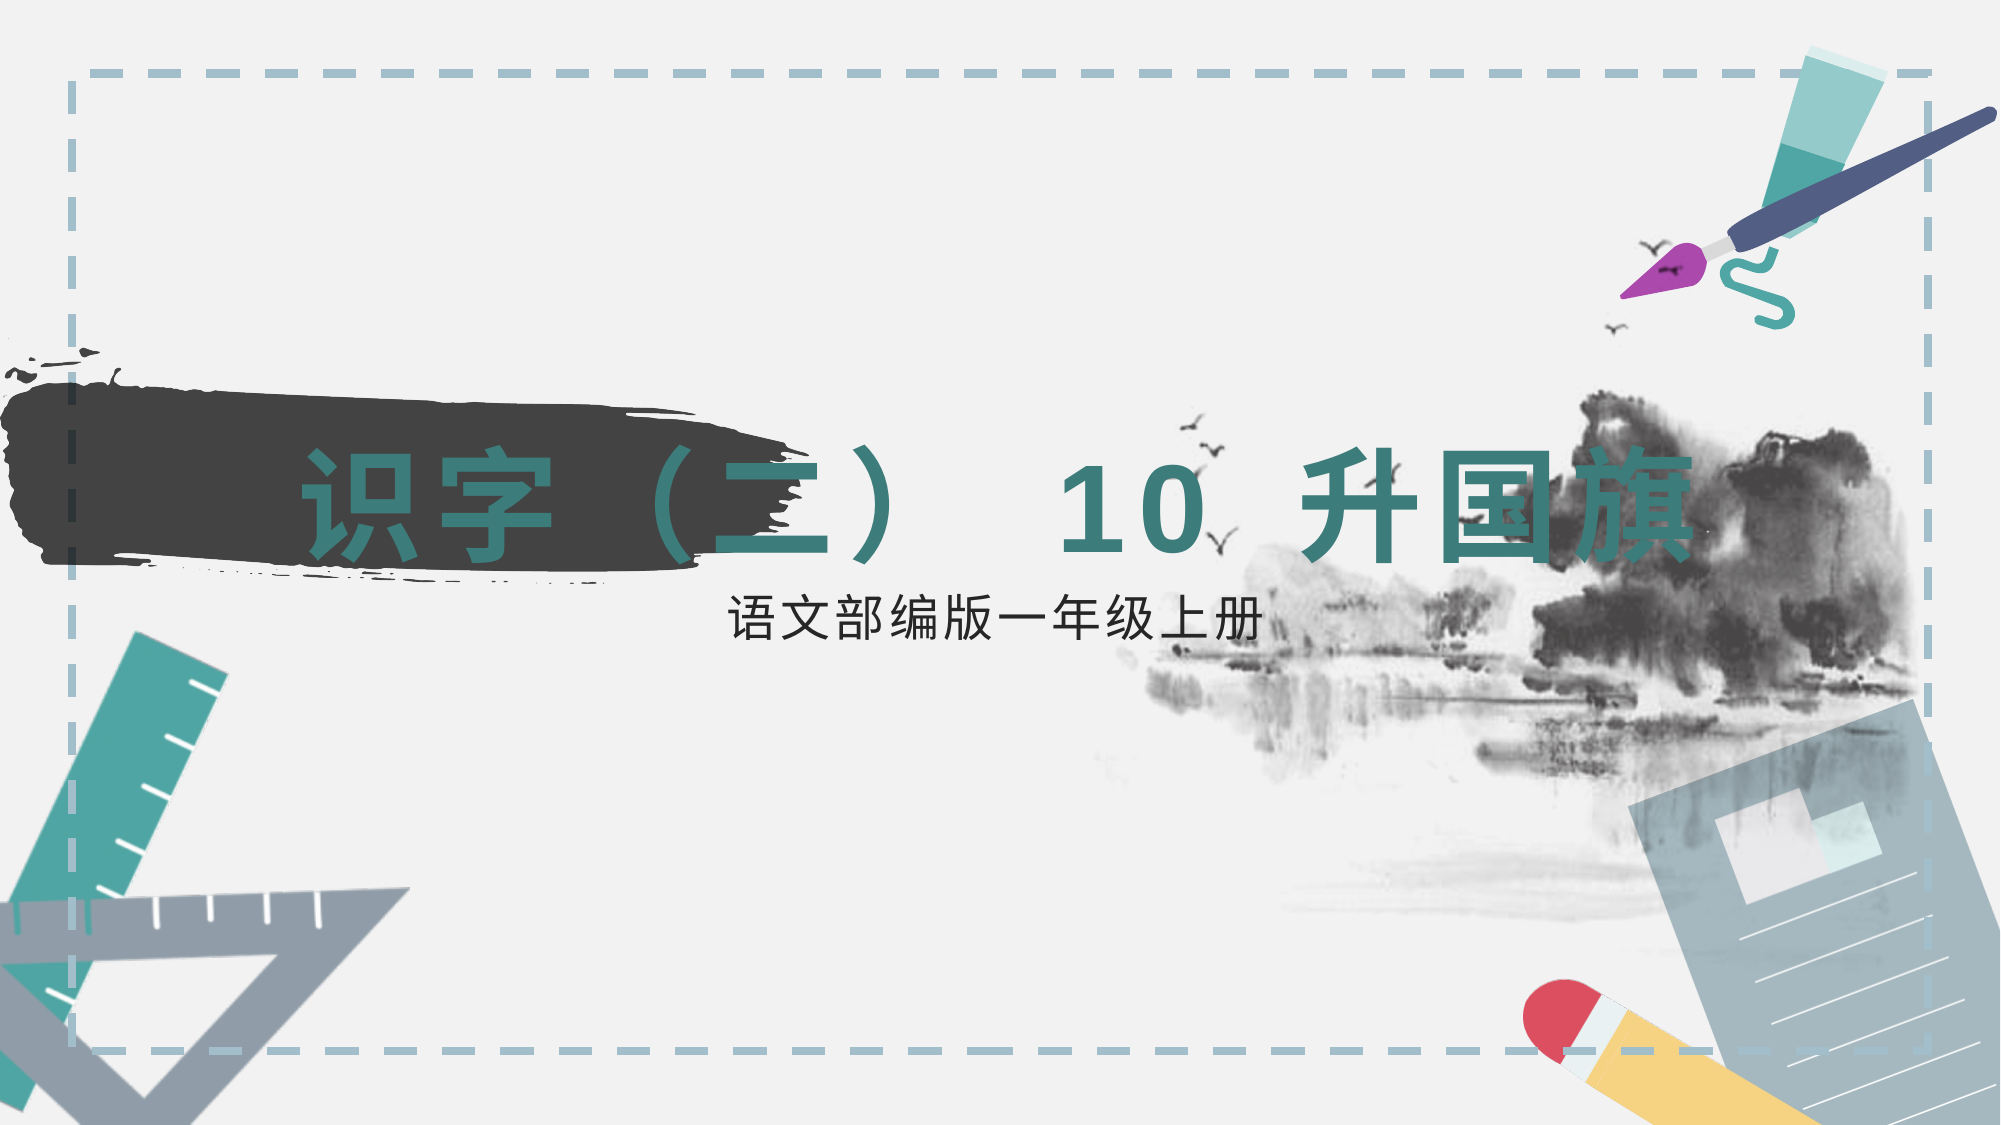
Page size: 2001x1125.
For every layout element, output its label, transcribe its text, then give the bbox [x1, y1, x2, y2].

picture [0, 611, 410, 1125]
picture [0, 338, 809, 584]
text_box 语文部编版一年级上册 [375, 586, 1093, 783]
title 识字（二） 10 升国旗 [178, 244, 1093, 578]
picture [1093, 235, 2001, 1125]
